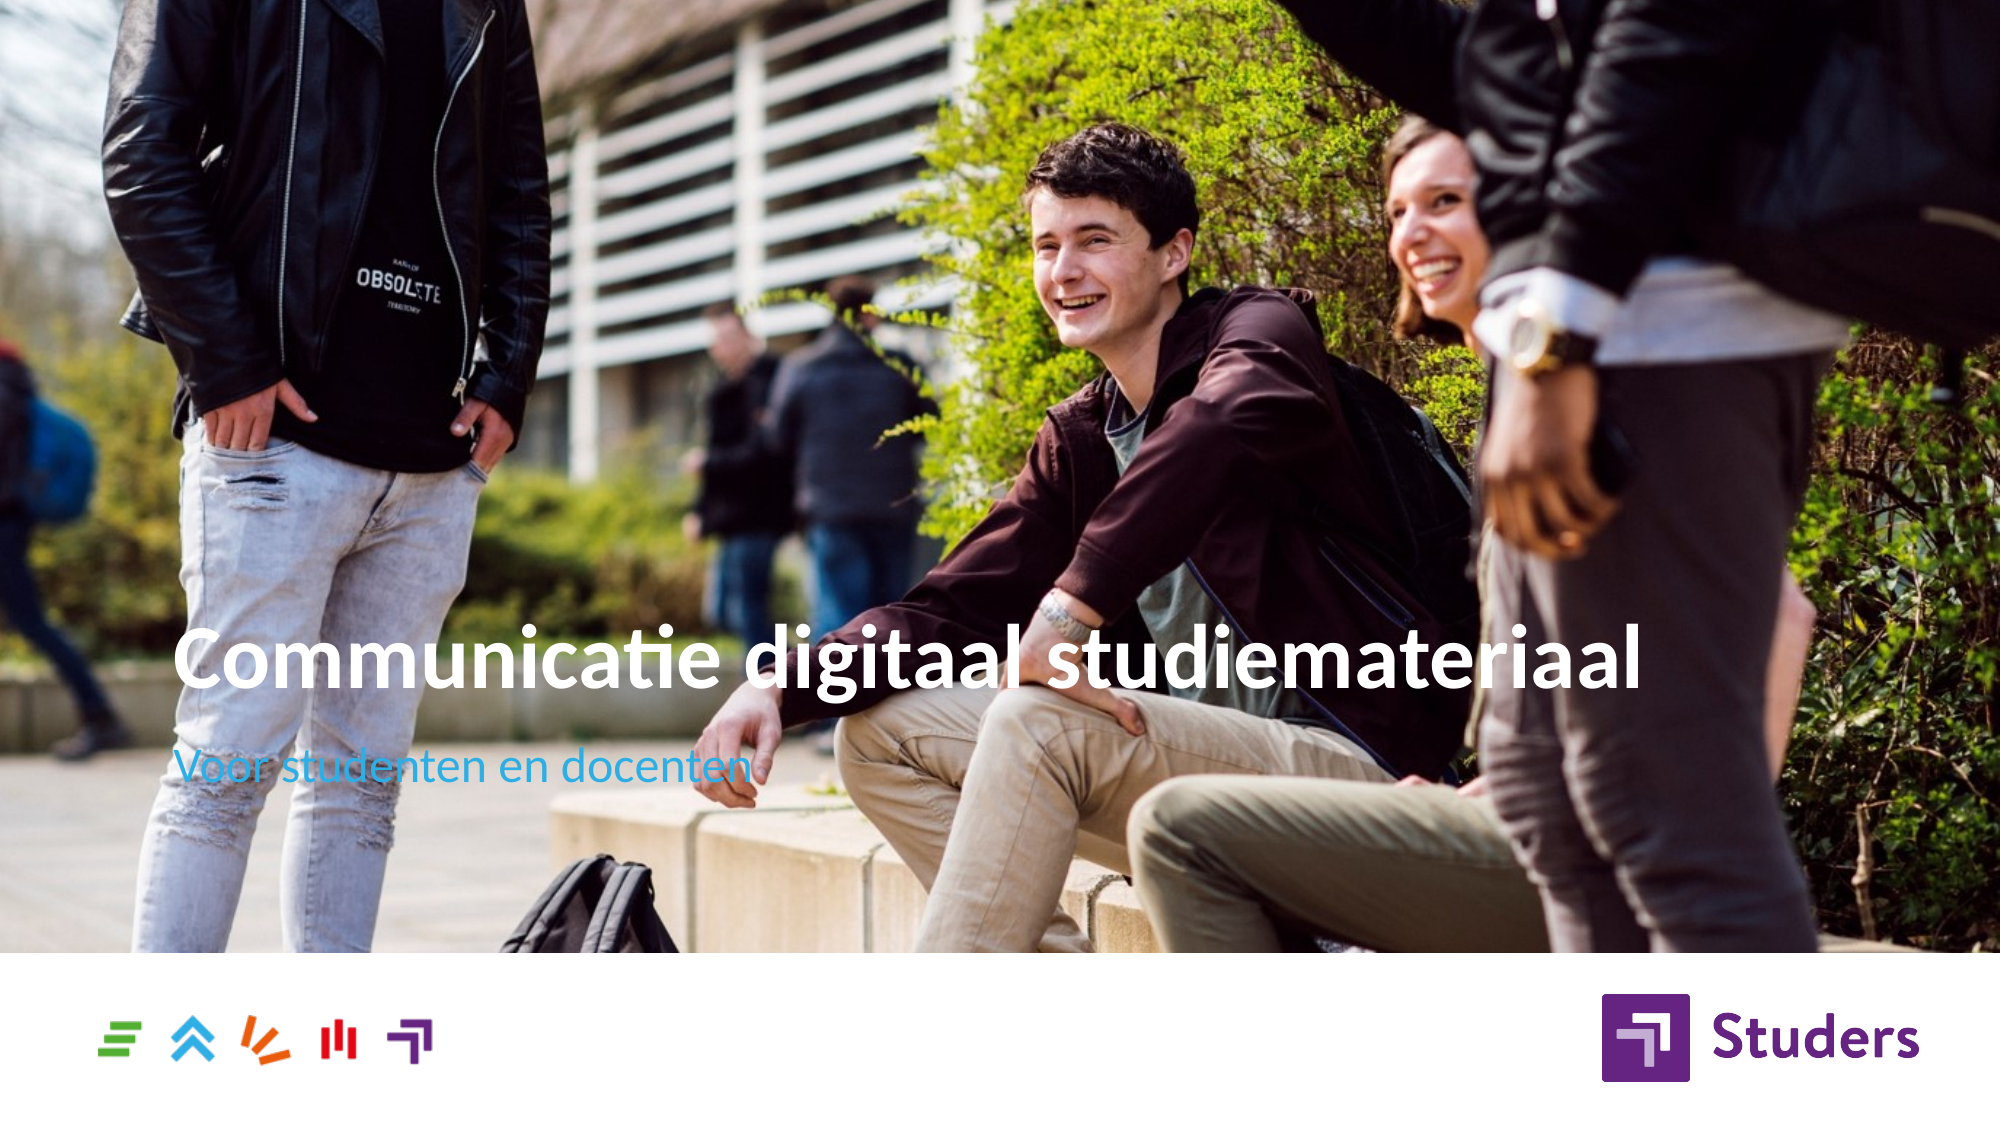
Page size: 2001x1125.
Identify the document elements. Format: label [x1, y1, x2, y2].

picture [0, 0, 2000, 953]
picture [91, 994, 448, 1106]
picture [1602, 994, 1940, 1082]
